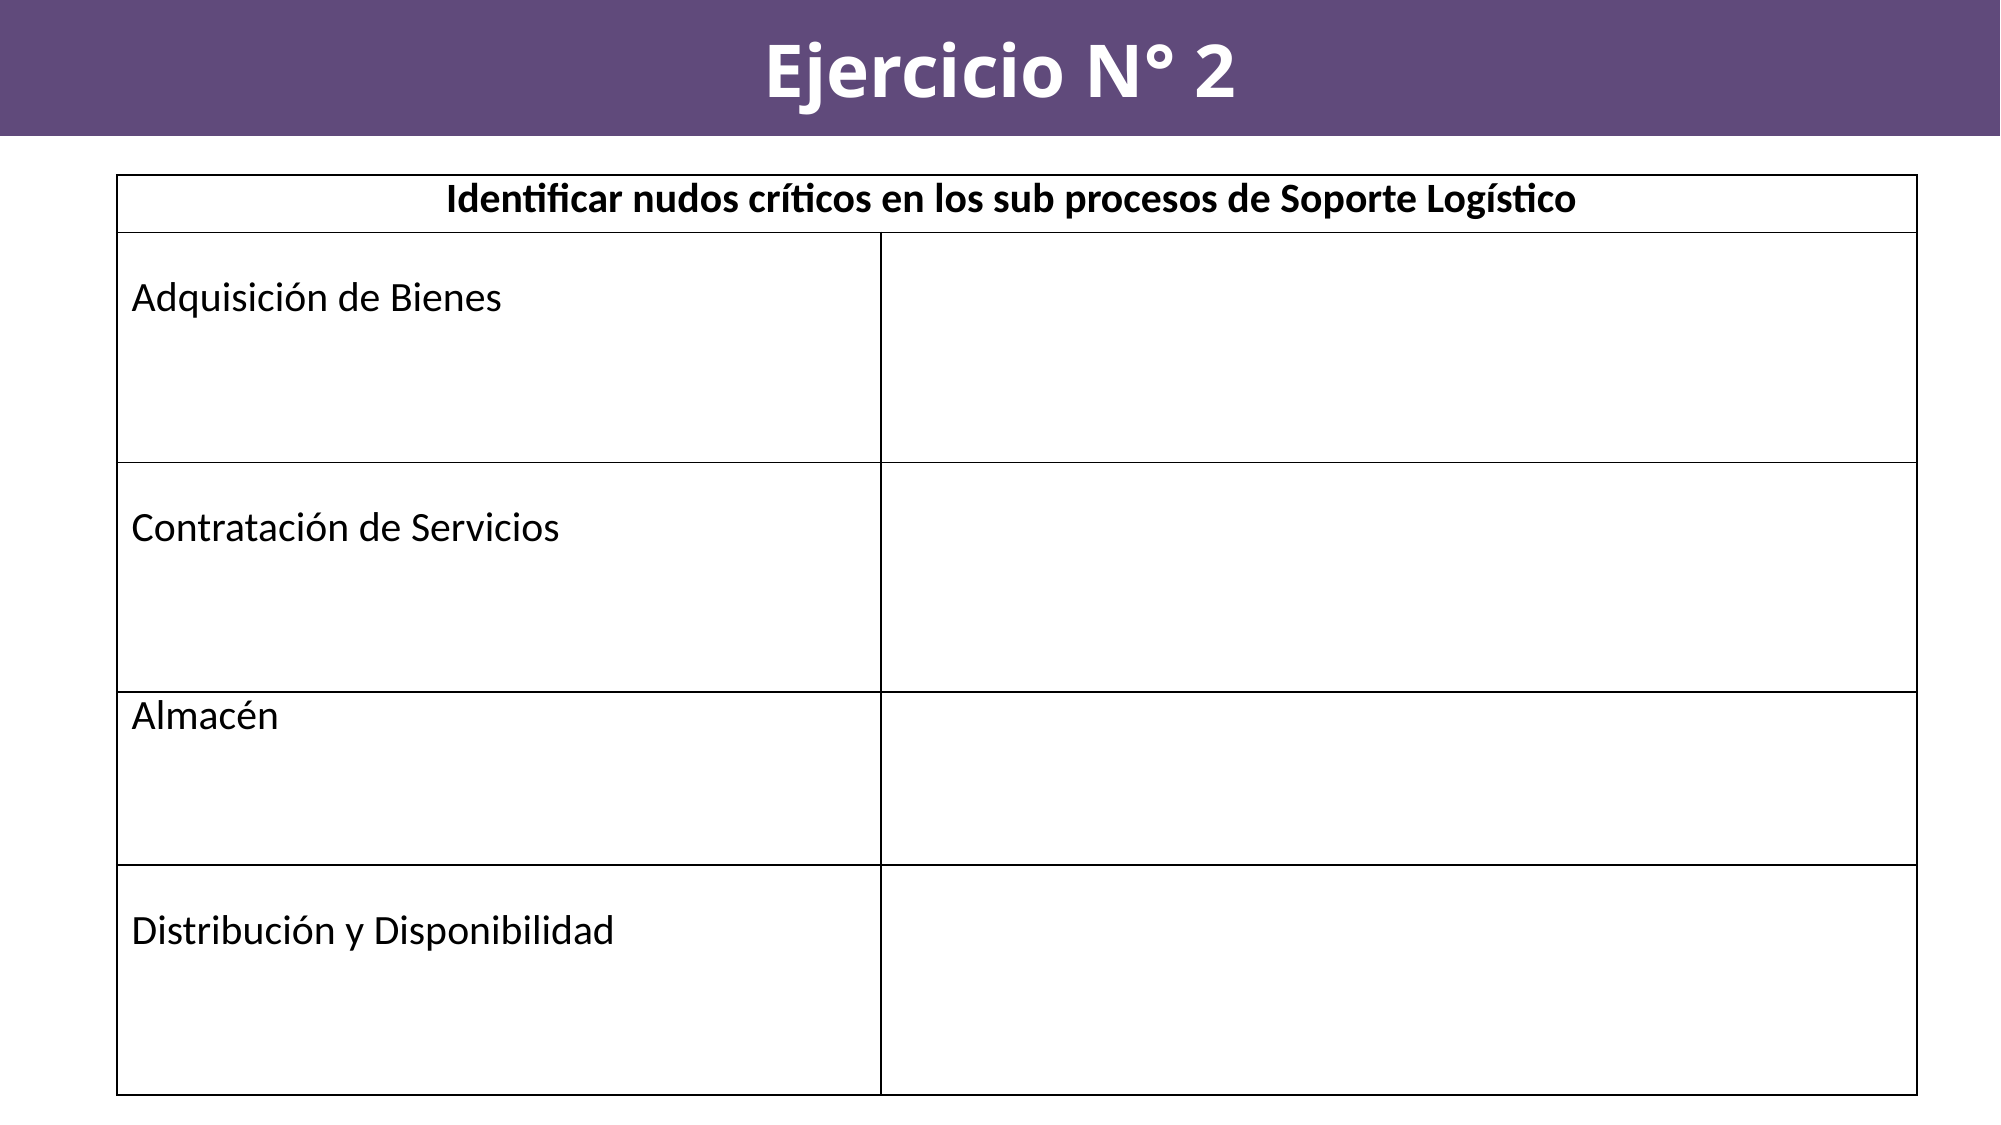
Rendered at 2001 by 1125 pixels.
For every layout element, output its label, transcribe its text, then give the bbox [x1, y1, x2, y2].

table_cell [882, 866, 1916, 1094]
table_cell [882, 463, 1916, 691]
table_cell Contratación de Servicios [118, 463, 880, 691]
text_box Ejercicio N° 2 [0, 0, 2000, 136]
table_cell Almacén [118, 693, 880, 864]
table_cell Distribución y Disponibilidad [118, 866, 880, 1094]
table_cell [882, 233, 1916, 462]
table_header Identificar nudos críticos en los sub procesos de Soporte Logístico [118, 176, 1916, 232]
table_cell Adquisición de Bienes [118, 233, 880, 462]
table_cell [882, 693, 1916, 864]
